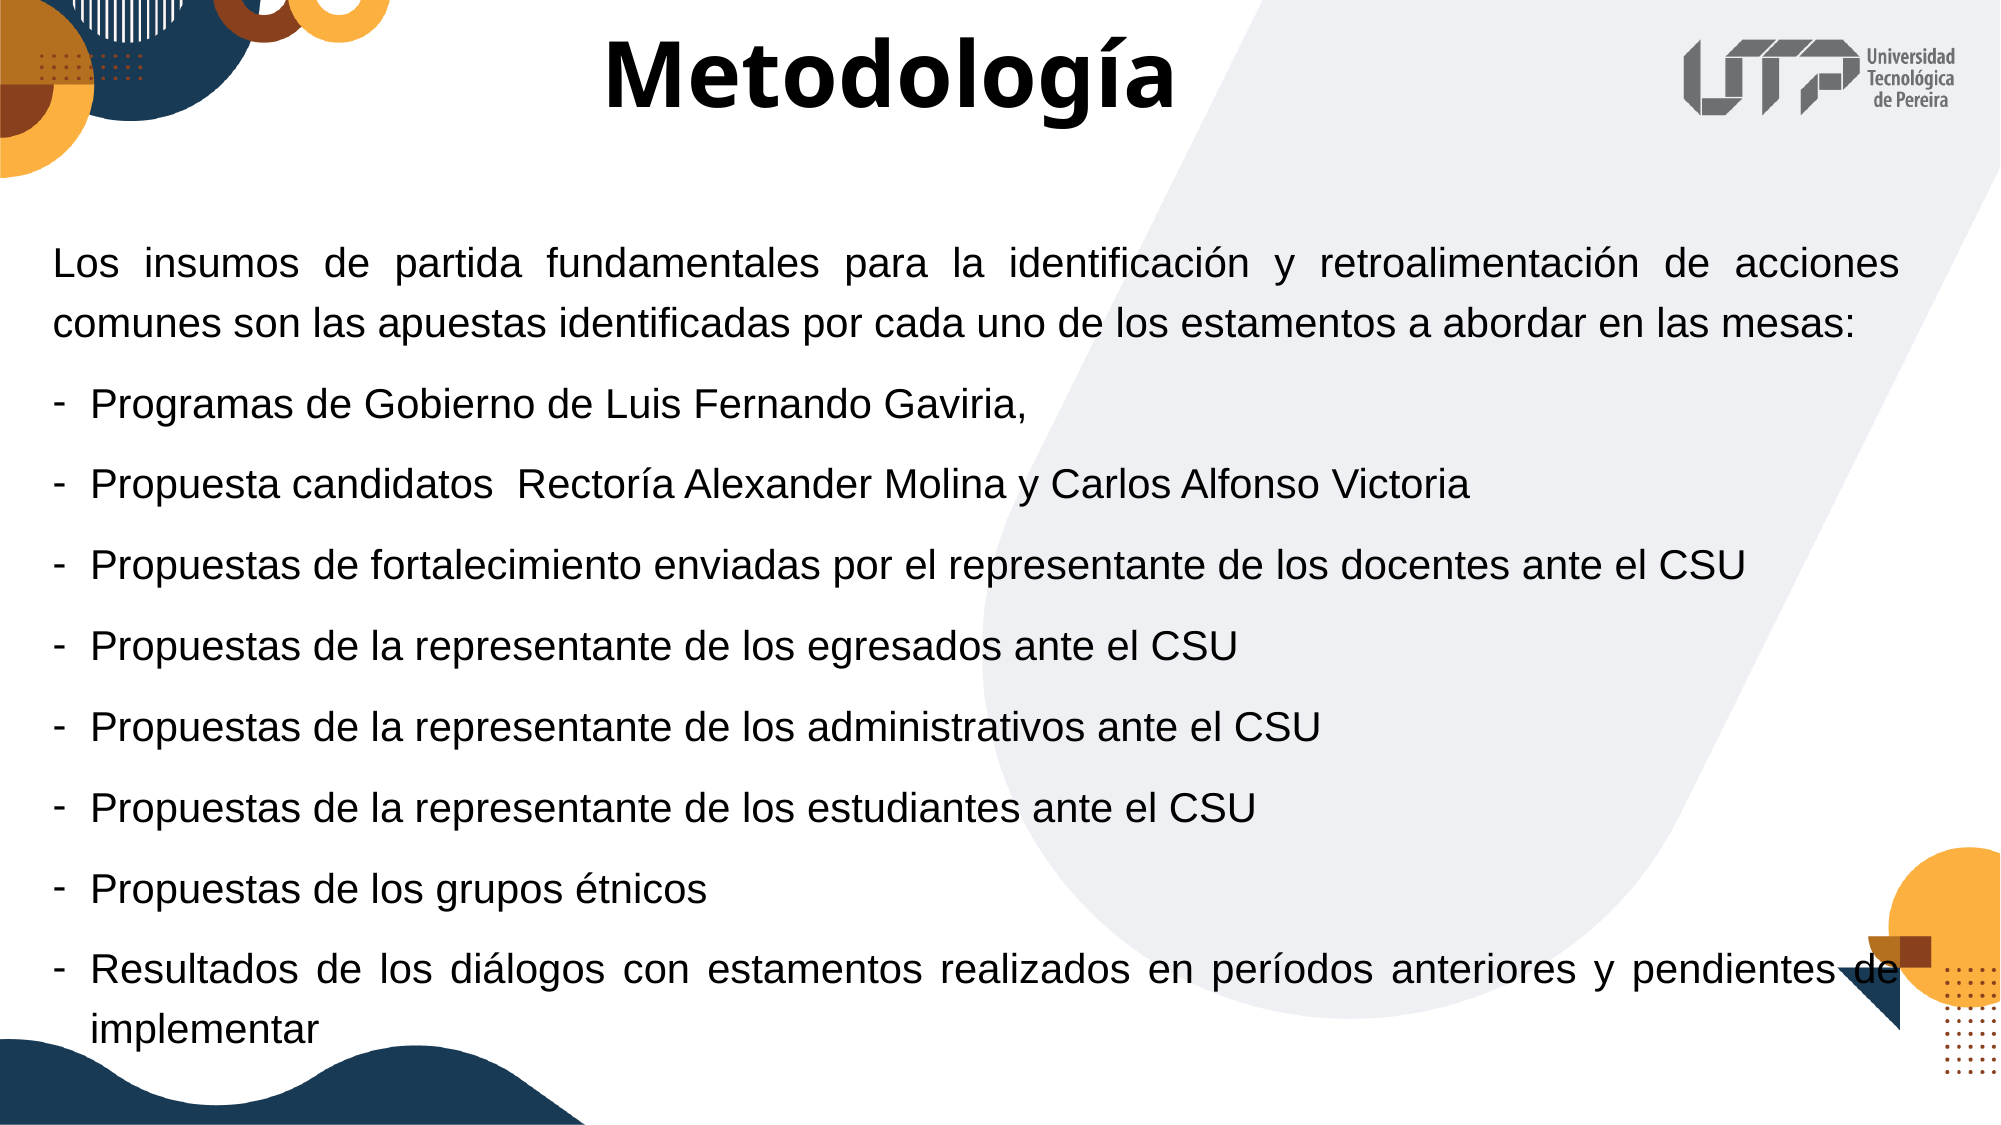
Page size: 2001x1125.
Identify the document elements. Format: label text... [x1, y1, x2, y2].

list Los insumos de partida fundamentales para la identificación y retroalimentación de acciones comunes son las apuestas identificadas por cada uno de los estamentos a abordar en las mesas: Programas de Gobierno de Luis Fernando Gaviria, Propuesta candidatos Rectoría Alexander Molina y Carlos Alfonso Victoria Propuestas de fortalecimiento enviadas por el representante de los docentes ante el CSU Propuestas de la representante de los egresados ante el CSU Propuestas de la representante de los administrativos ante el CSU Propuestas de la representante de los estudiantes ante el CSU Propuestas de los grupos étnicos Resultados de los diálogos con estamentos realizados en períodos anteriores y pendientes de implementar [37, 218, 1917, 1011]
picture [0, 0, 2001, 1125]
text_box Metodología [586, 8, 1219, 134]
